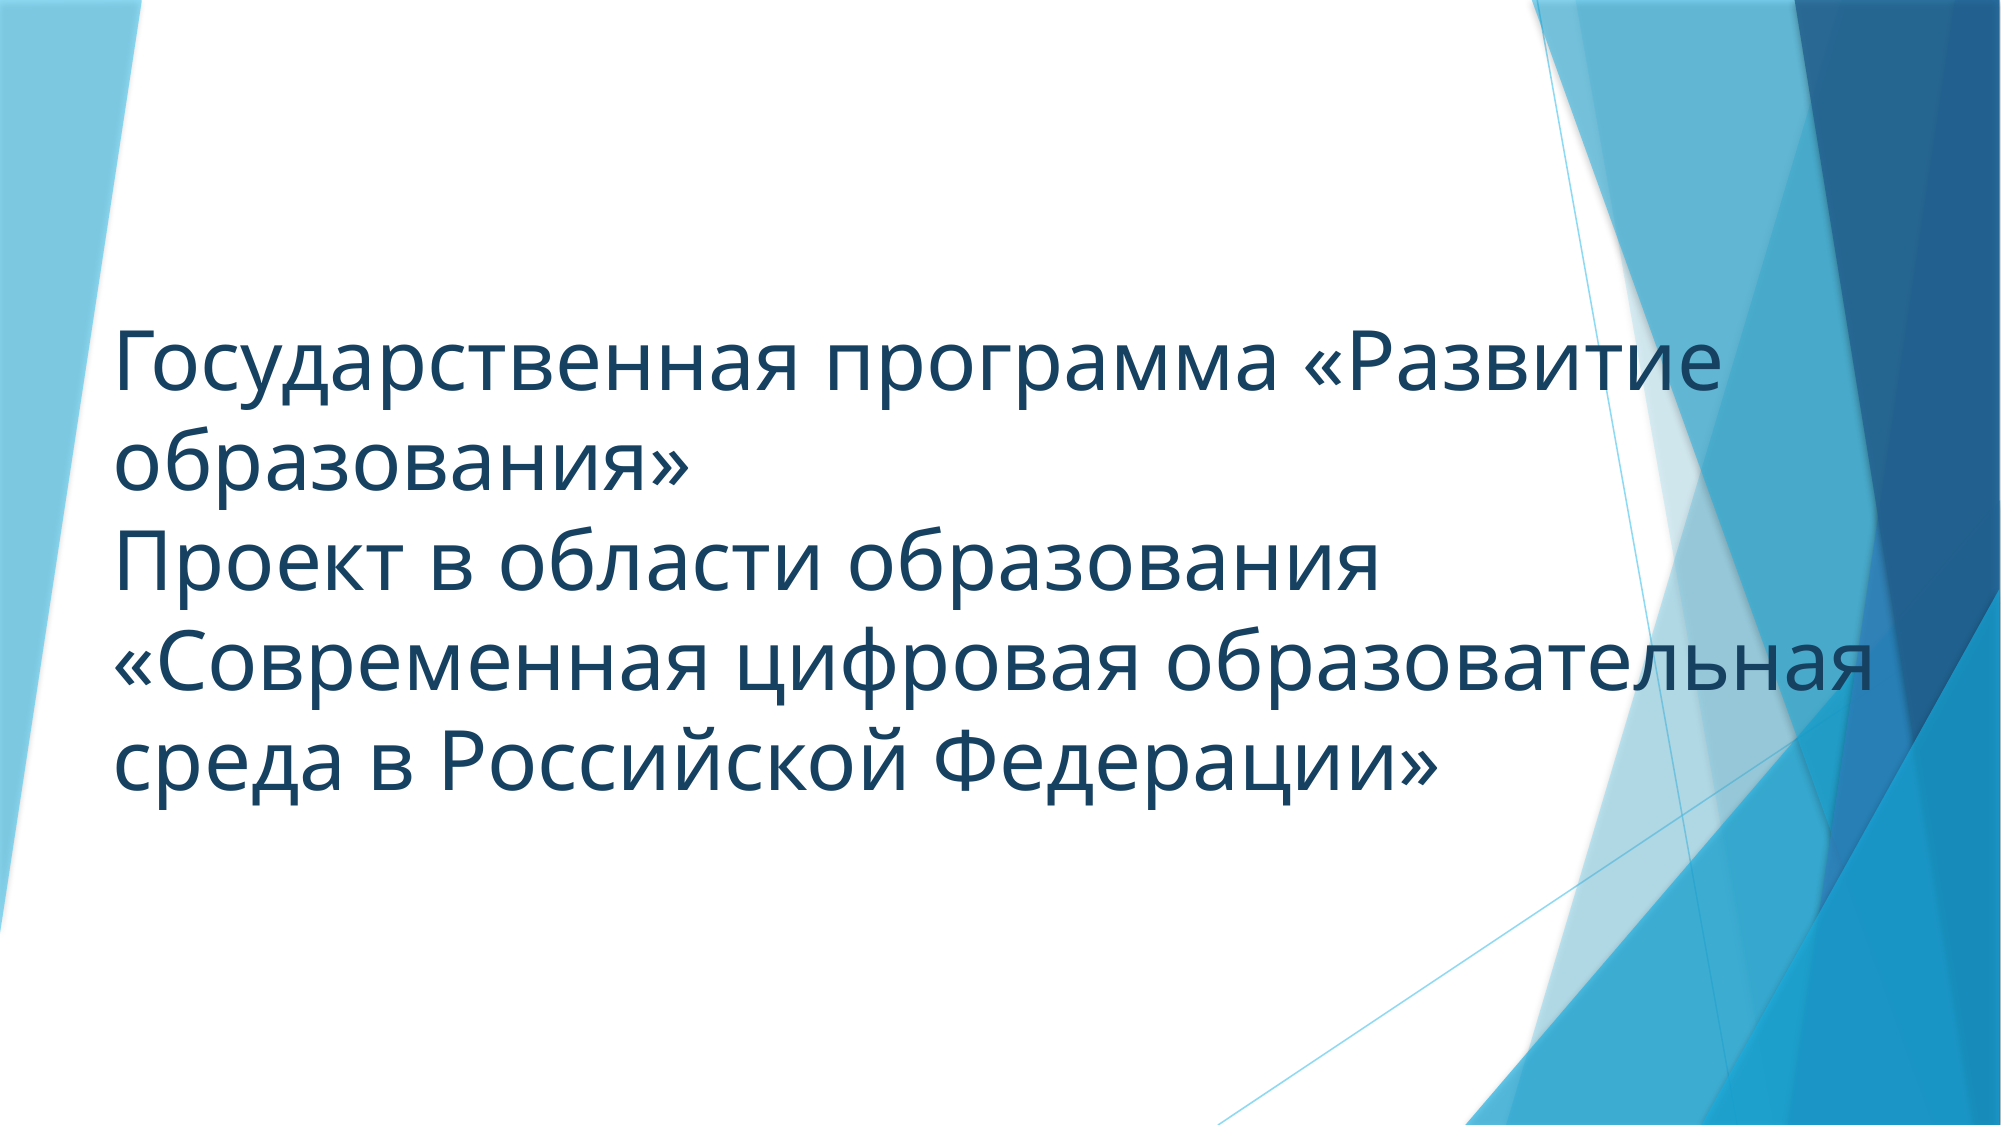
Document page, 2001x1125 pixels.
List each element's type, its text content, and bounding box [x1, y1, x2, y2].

title Государственная программа «Развитие образования» Проект в области образования «Современная цифровая образовательная среда в Российской Федерации» [97, 0, 1907, 815]
